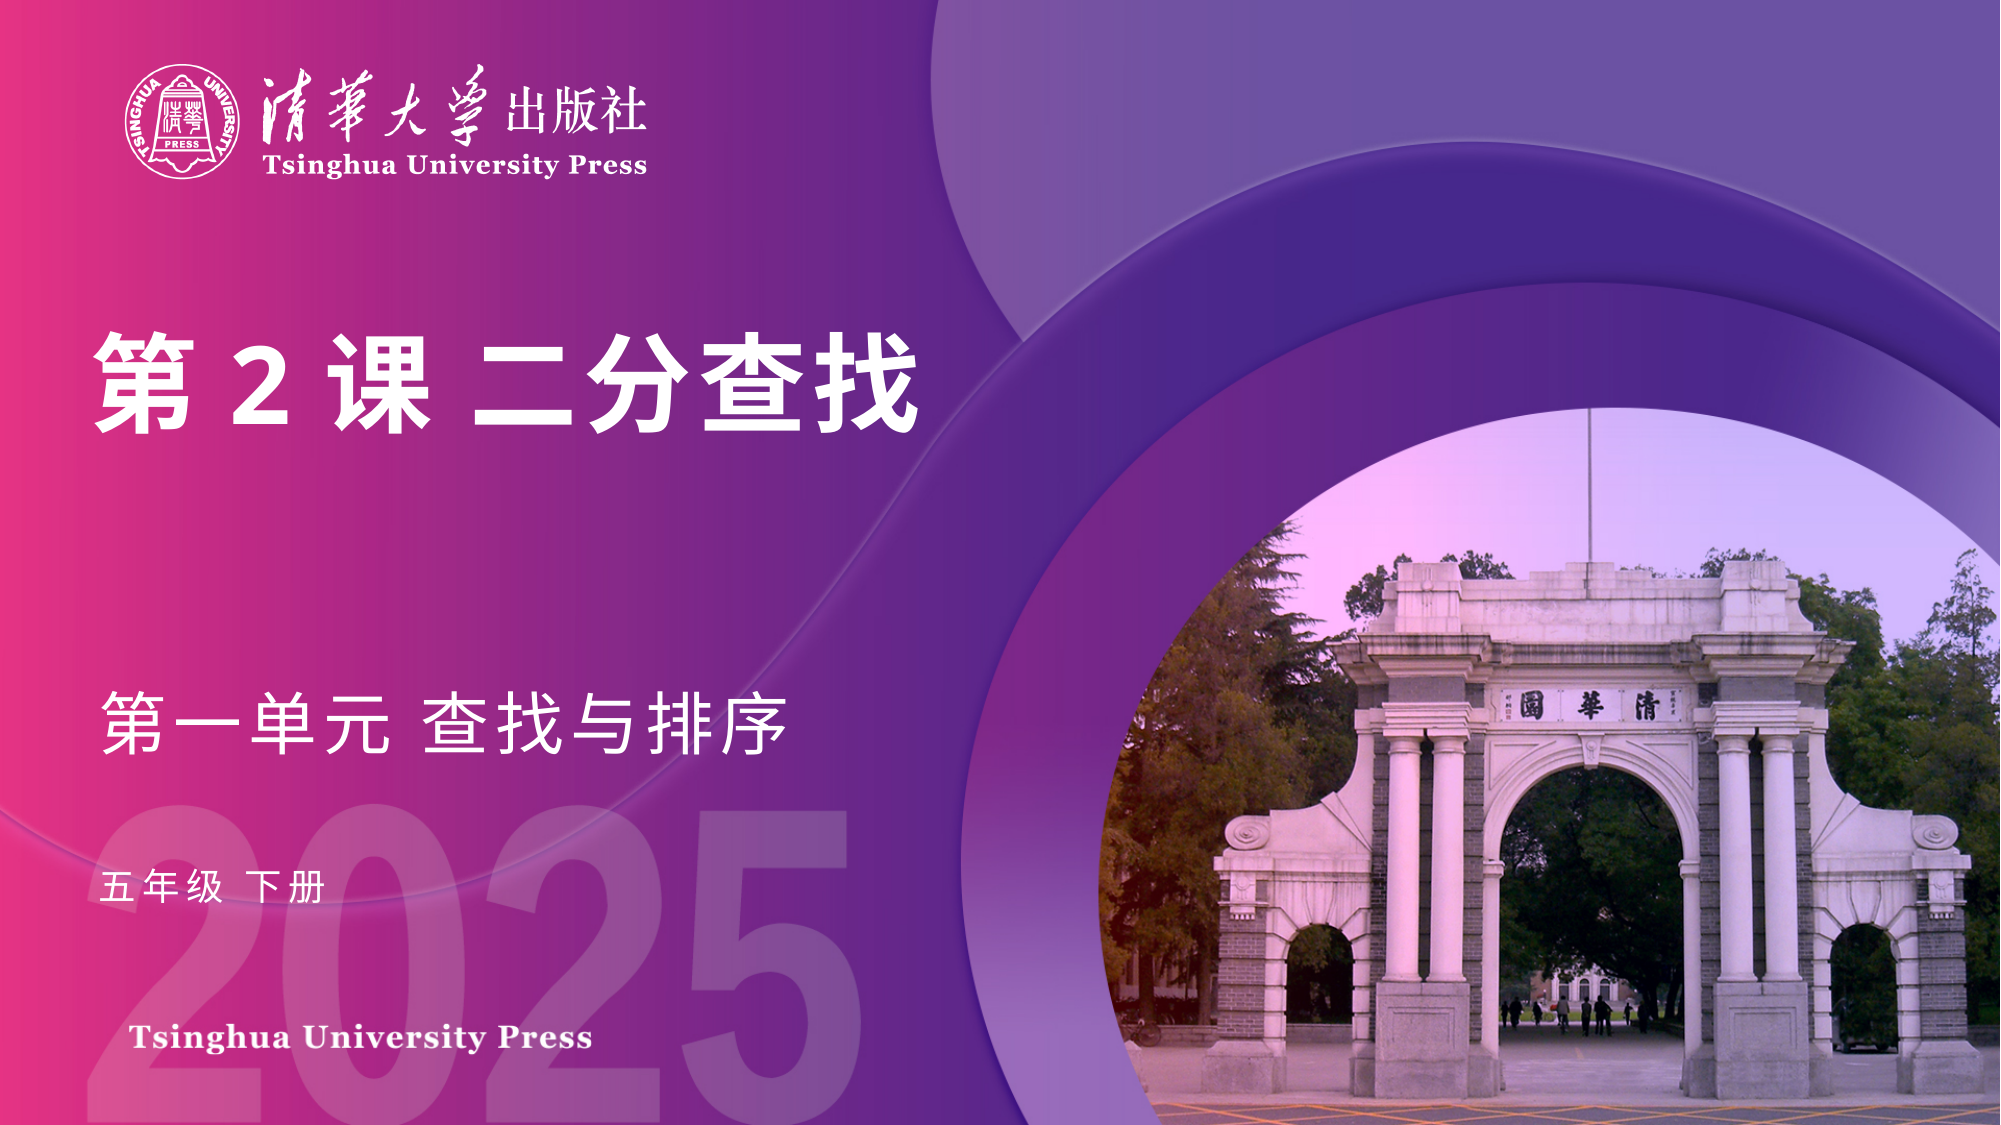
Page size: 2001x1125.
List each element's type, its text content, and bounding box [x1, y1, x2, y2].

list 五年级 下册 [84, 855, 1295, 929]
picture [0, 0, 2000, 1125]
title 第2课 二分查找 [74, 288, 1645, 454]
list 第一单元 查找与排序 [84, 673, 1295, 765]
